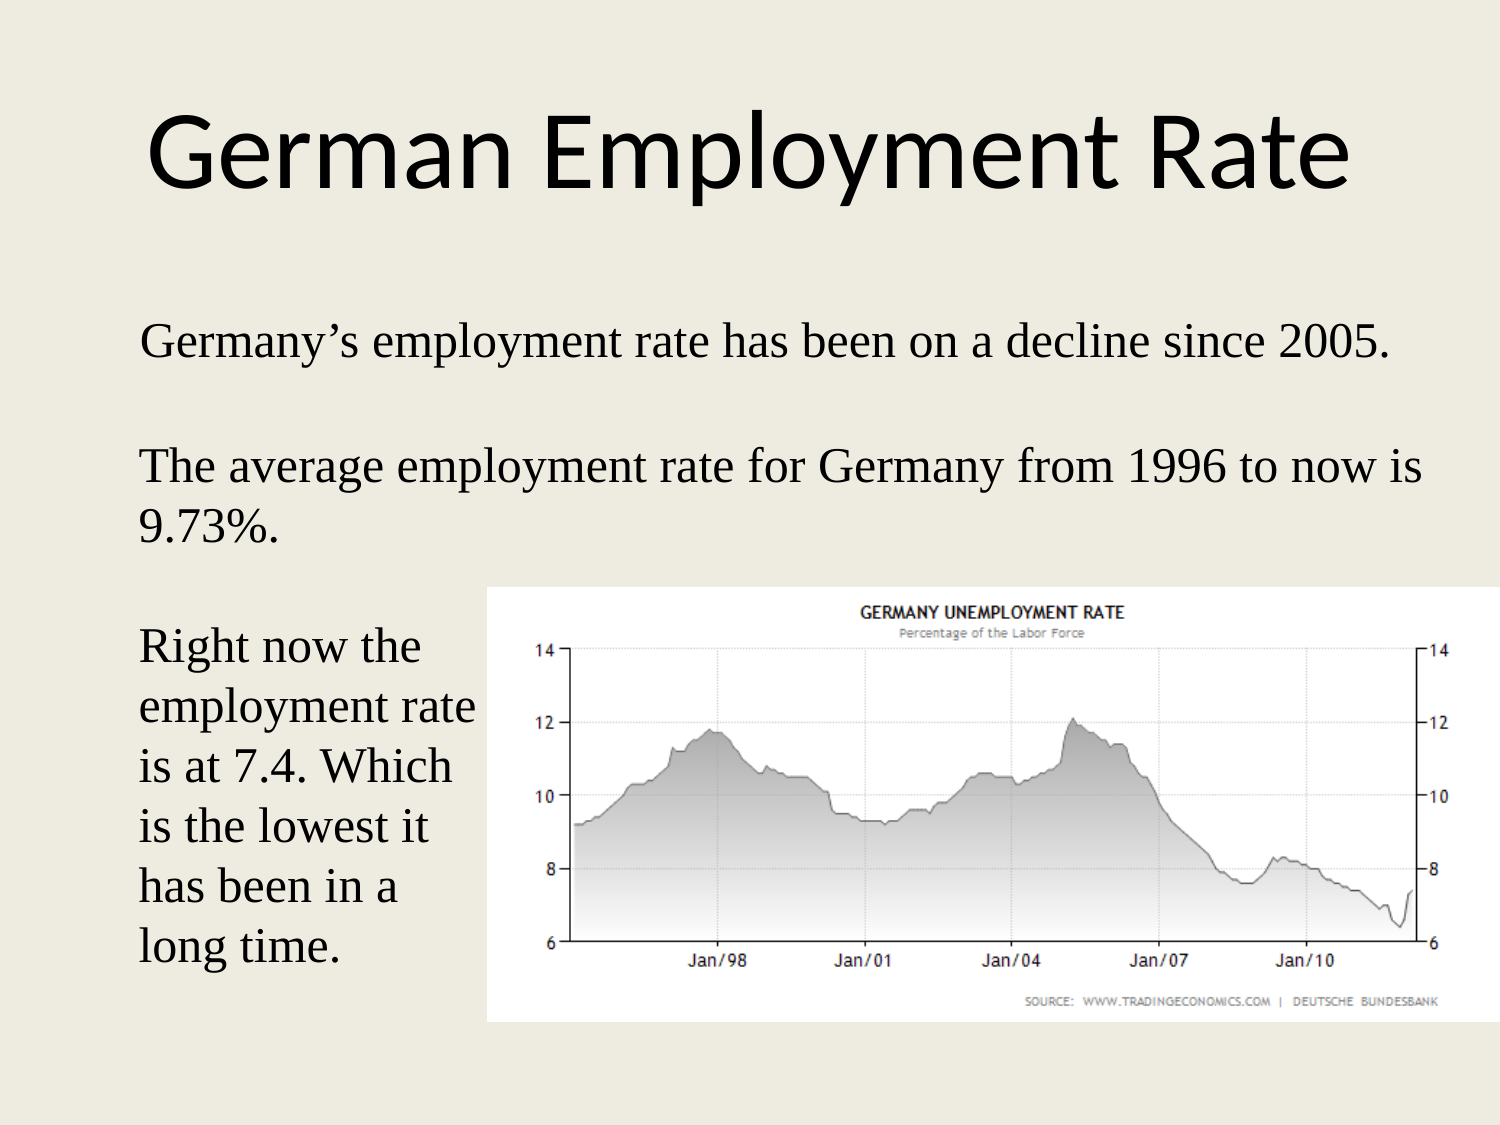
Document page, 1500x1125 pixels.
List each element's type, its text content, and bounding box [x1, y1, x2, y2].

picture [487, 587, 1500, 1022]
text_box The average employment rate for Germany from 1996 to now is 9.73%. Right now the employment rate is at 7.4. Which is the lowest it has been in a long time. [123, 424, 1451, 980]
title German Employment Rate [74, 49, 1426, 238]
text_box Germany’s employment rate has been on a decline since 2005. [124, 299, 1407, 375]
